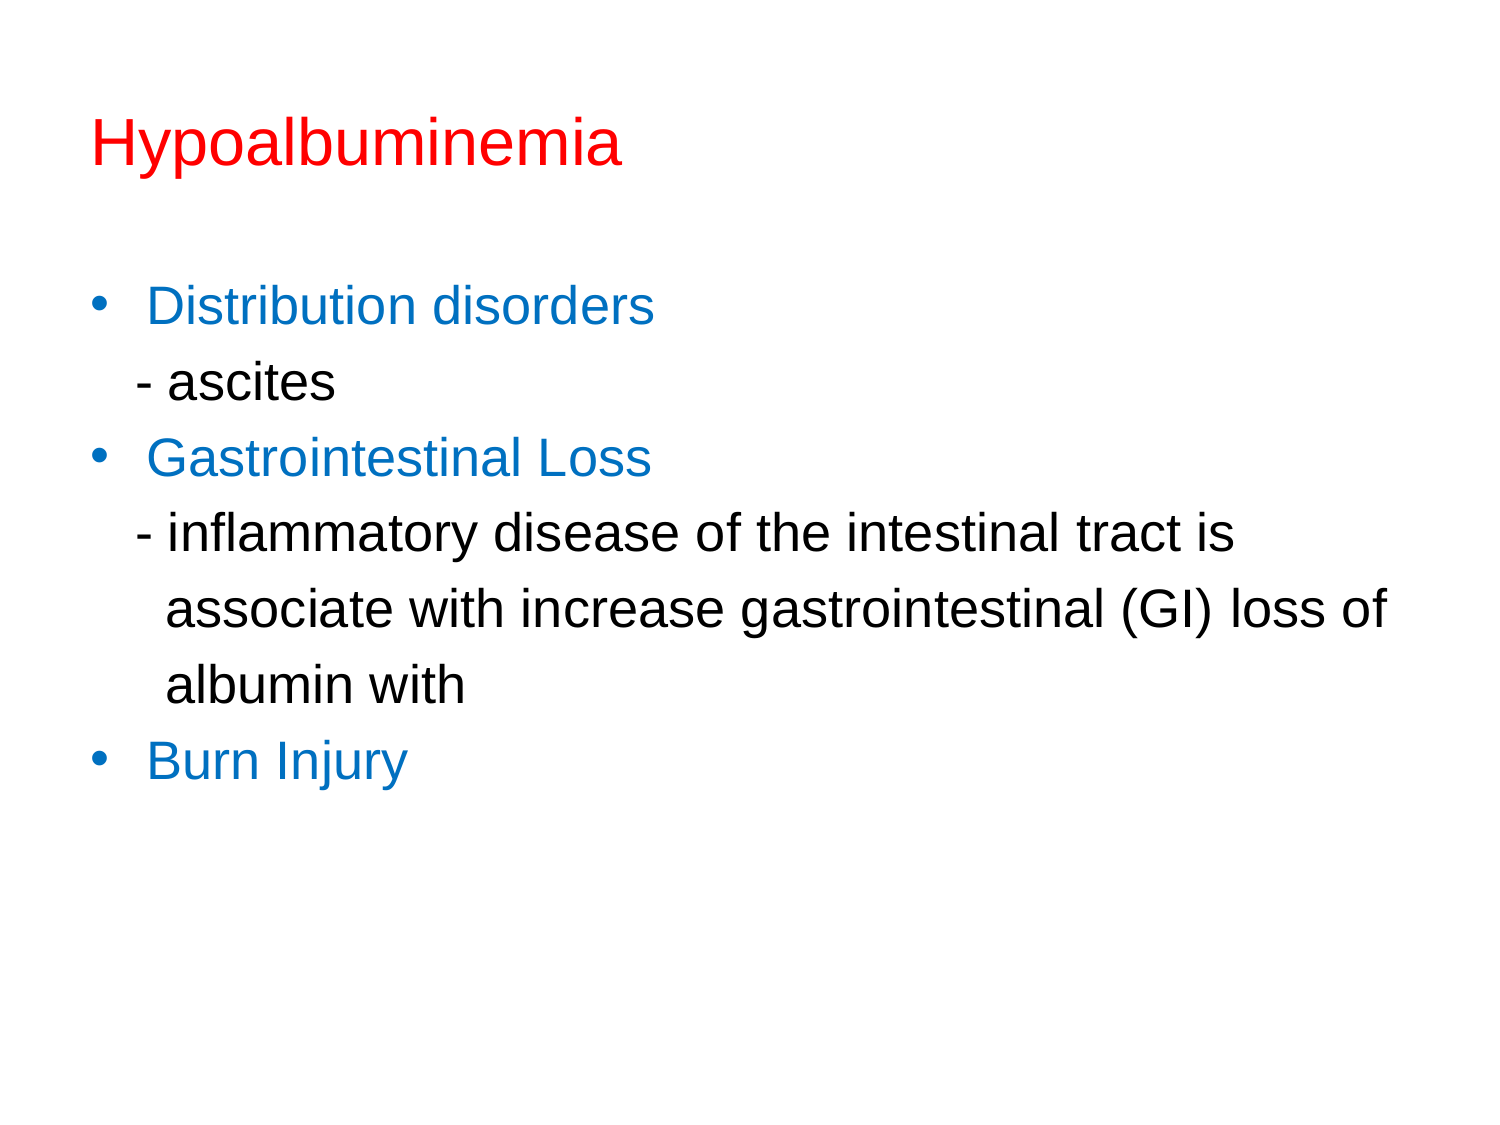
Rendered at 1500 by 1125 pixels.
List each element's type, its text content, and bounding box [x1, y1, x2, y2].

list Distribution disorders - ascites Gastrointestinal Loss - inflammatory disease of the intestinal tract is associate with increase gastrointestinal (GI) loss of albumin with Burn Injury [75, 262, 1425, 1005]
title Hypoalbuminemia [75, 45, 1425, 233]
